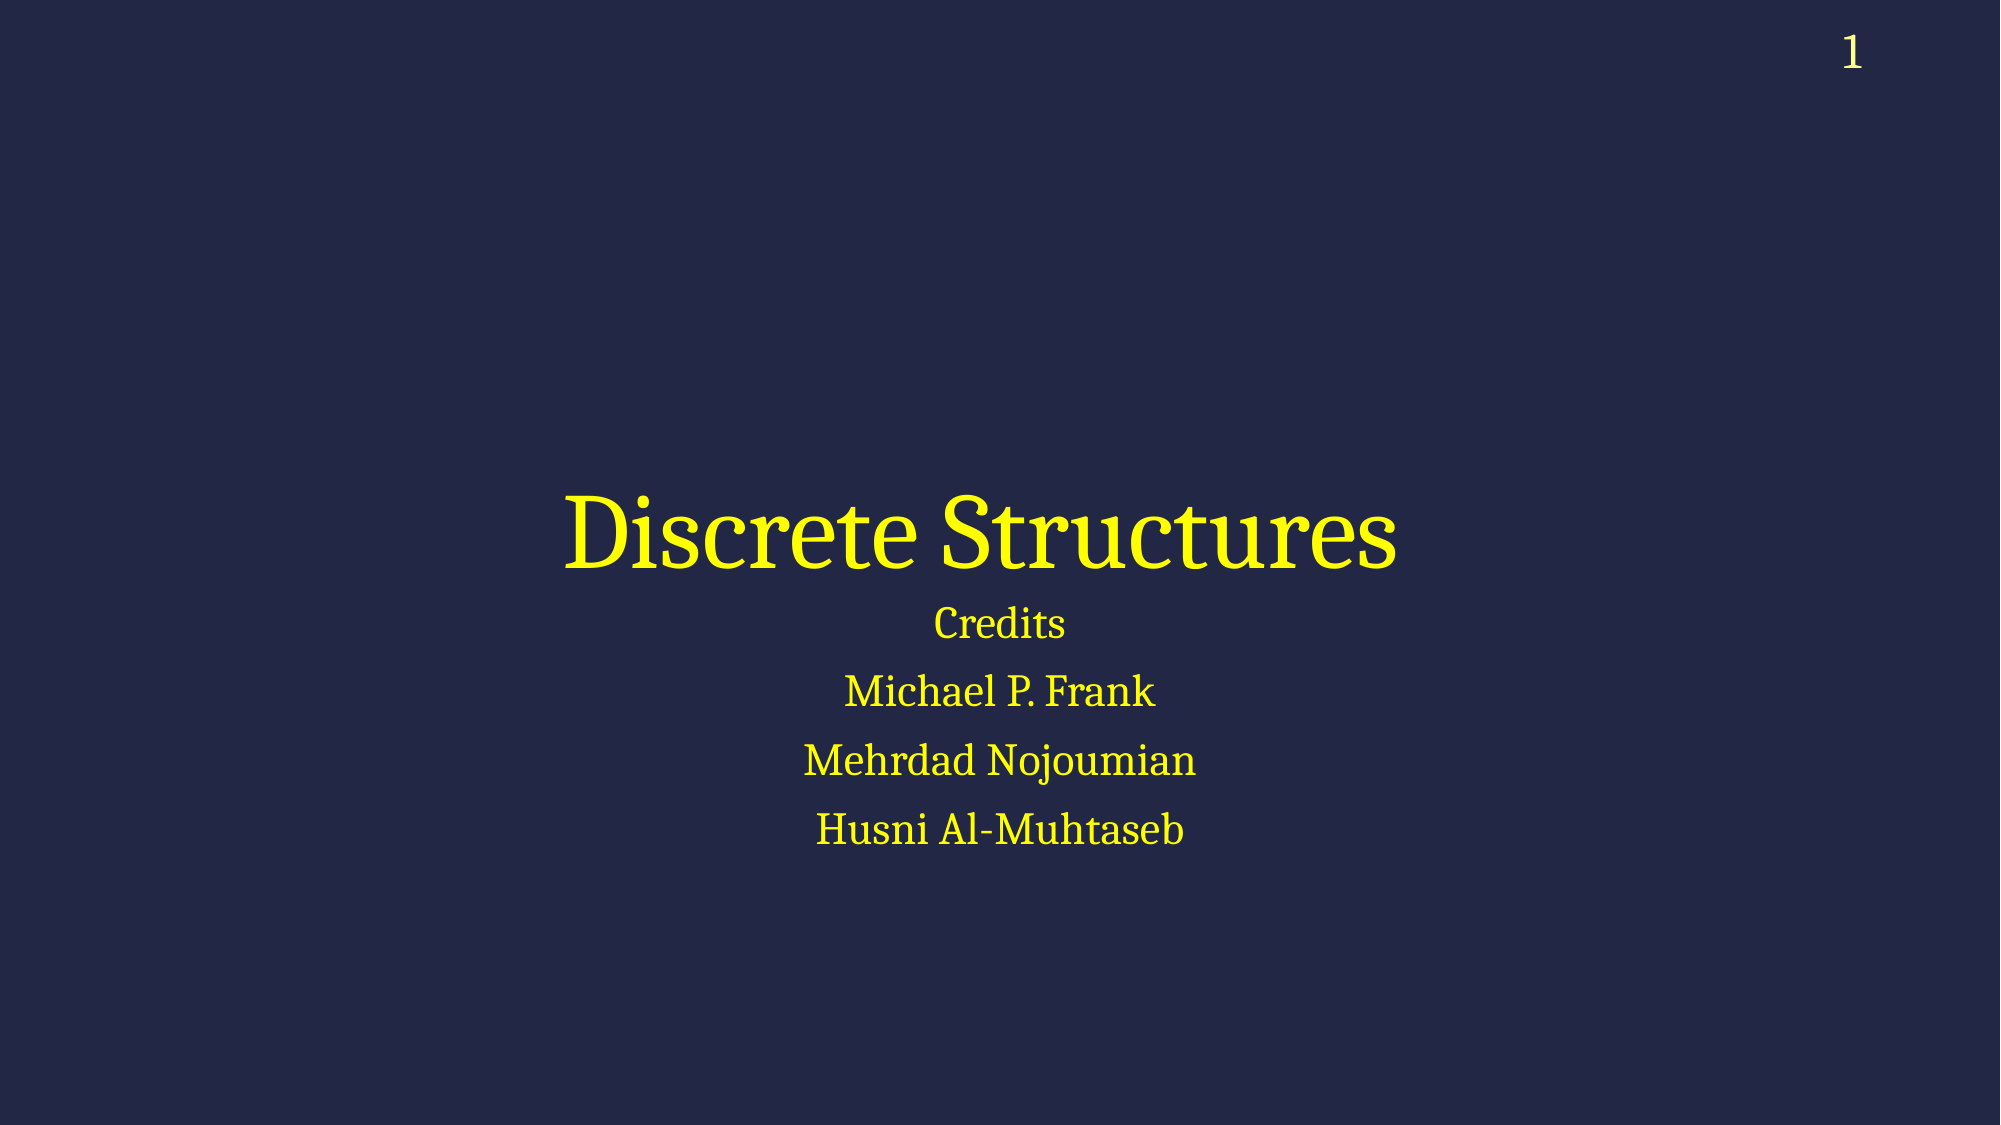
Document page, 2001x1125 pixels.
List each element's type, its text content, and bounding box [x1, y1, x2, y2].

subtitle Credits Michael P. Frank Mehrdad Nojoumian Husni Al-Muhtaseb [249, 590, 1750, 863]
slide_number 1 [1760, 18, 1877, 79]
title Discrete Structures [412, 187, 1550, 590]
